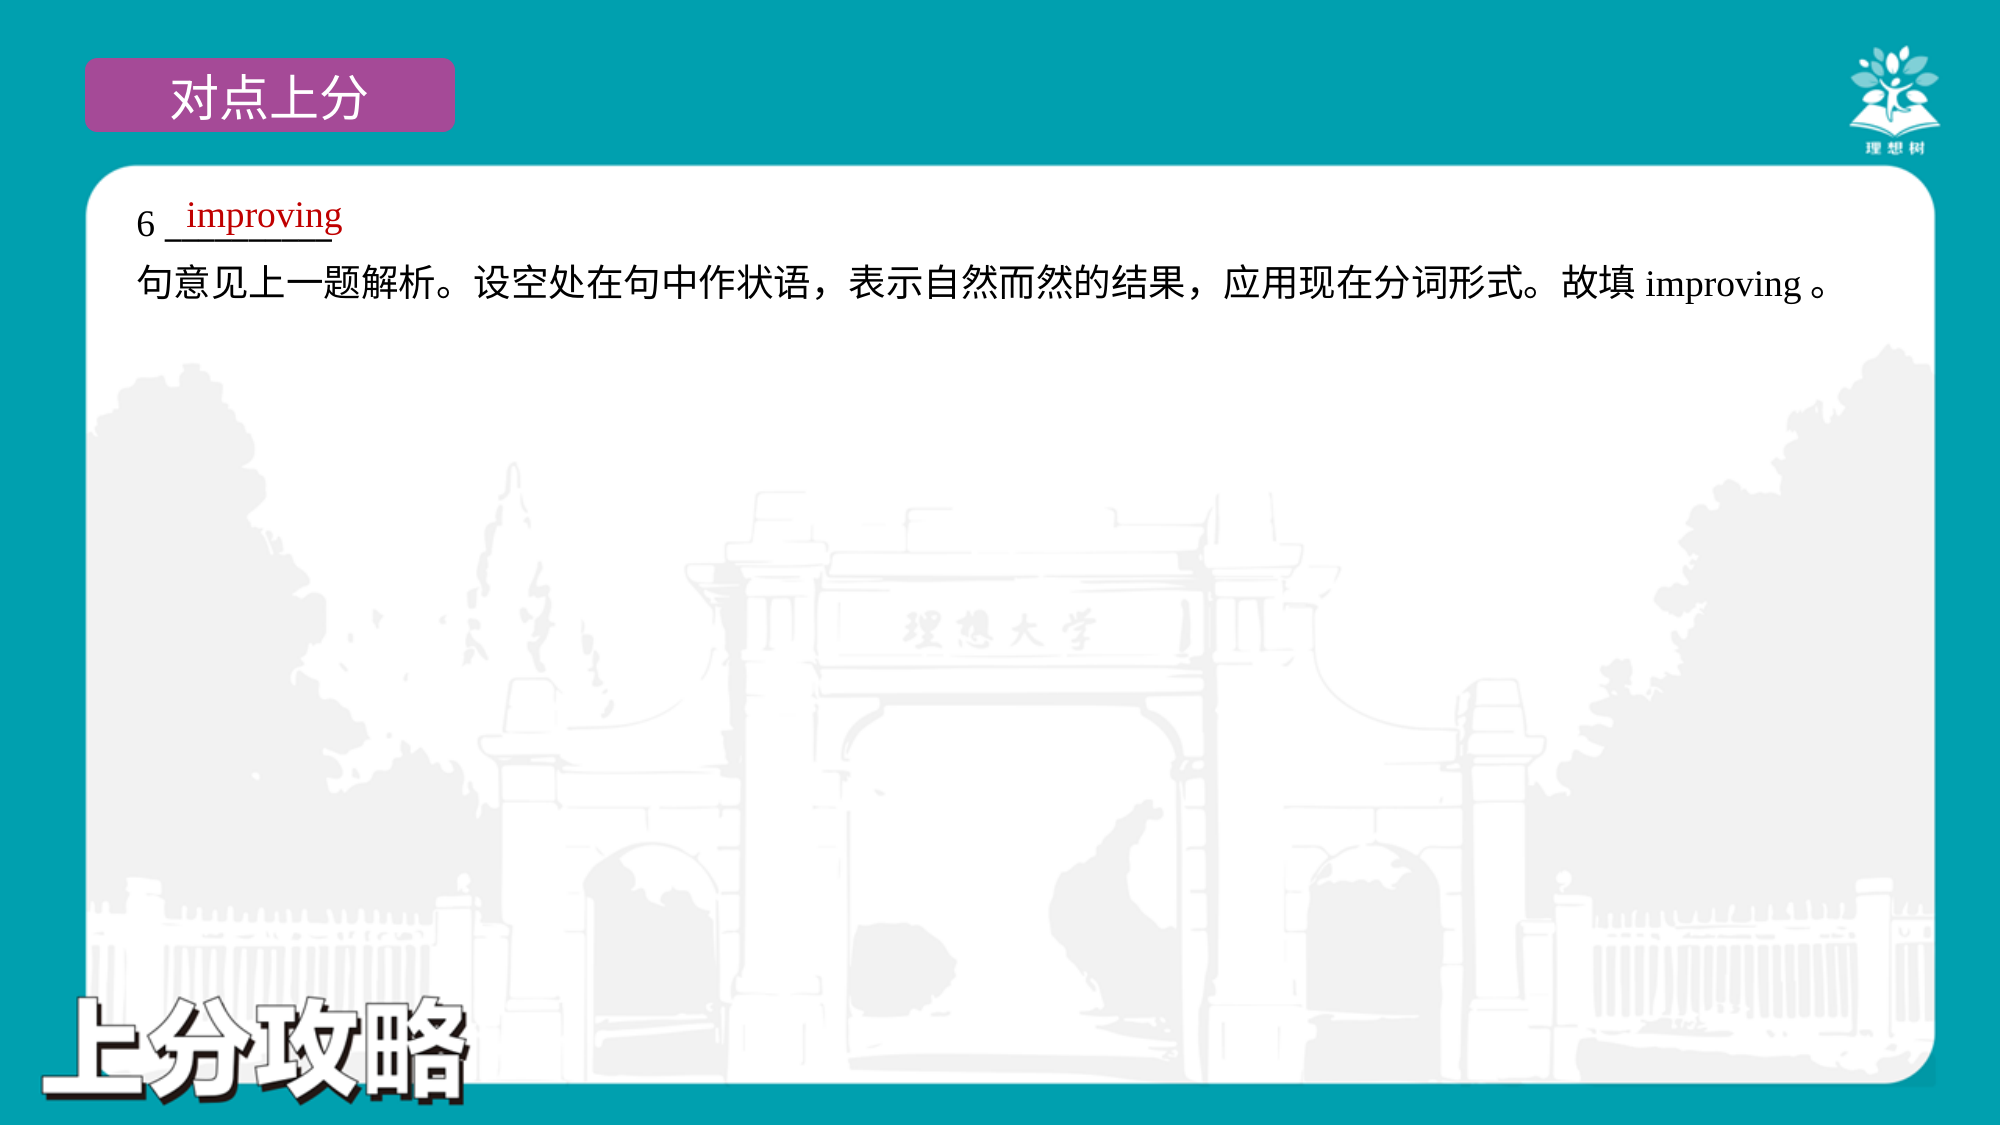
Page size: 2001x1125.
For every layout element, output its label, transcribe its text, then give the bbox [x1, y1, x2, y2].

text_box 句意见上一题解析。设空处在句中作状语，表示自然而然的结果，应用现在分词形式。故填improving。 [136, 237, 1865, 297]
text_box improving [172, 168, 357, 228]
picture [0, 0, 2000, 1125]
text_box 6 __________ [136, 176, 1865, 237]
